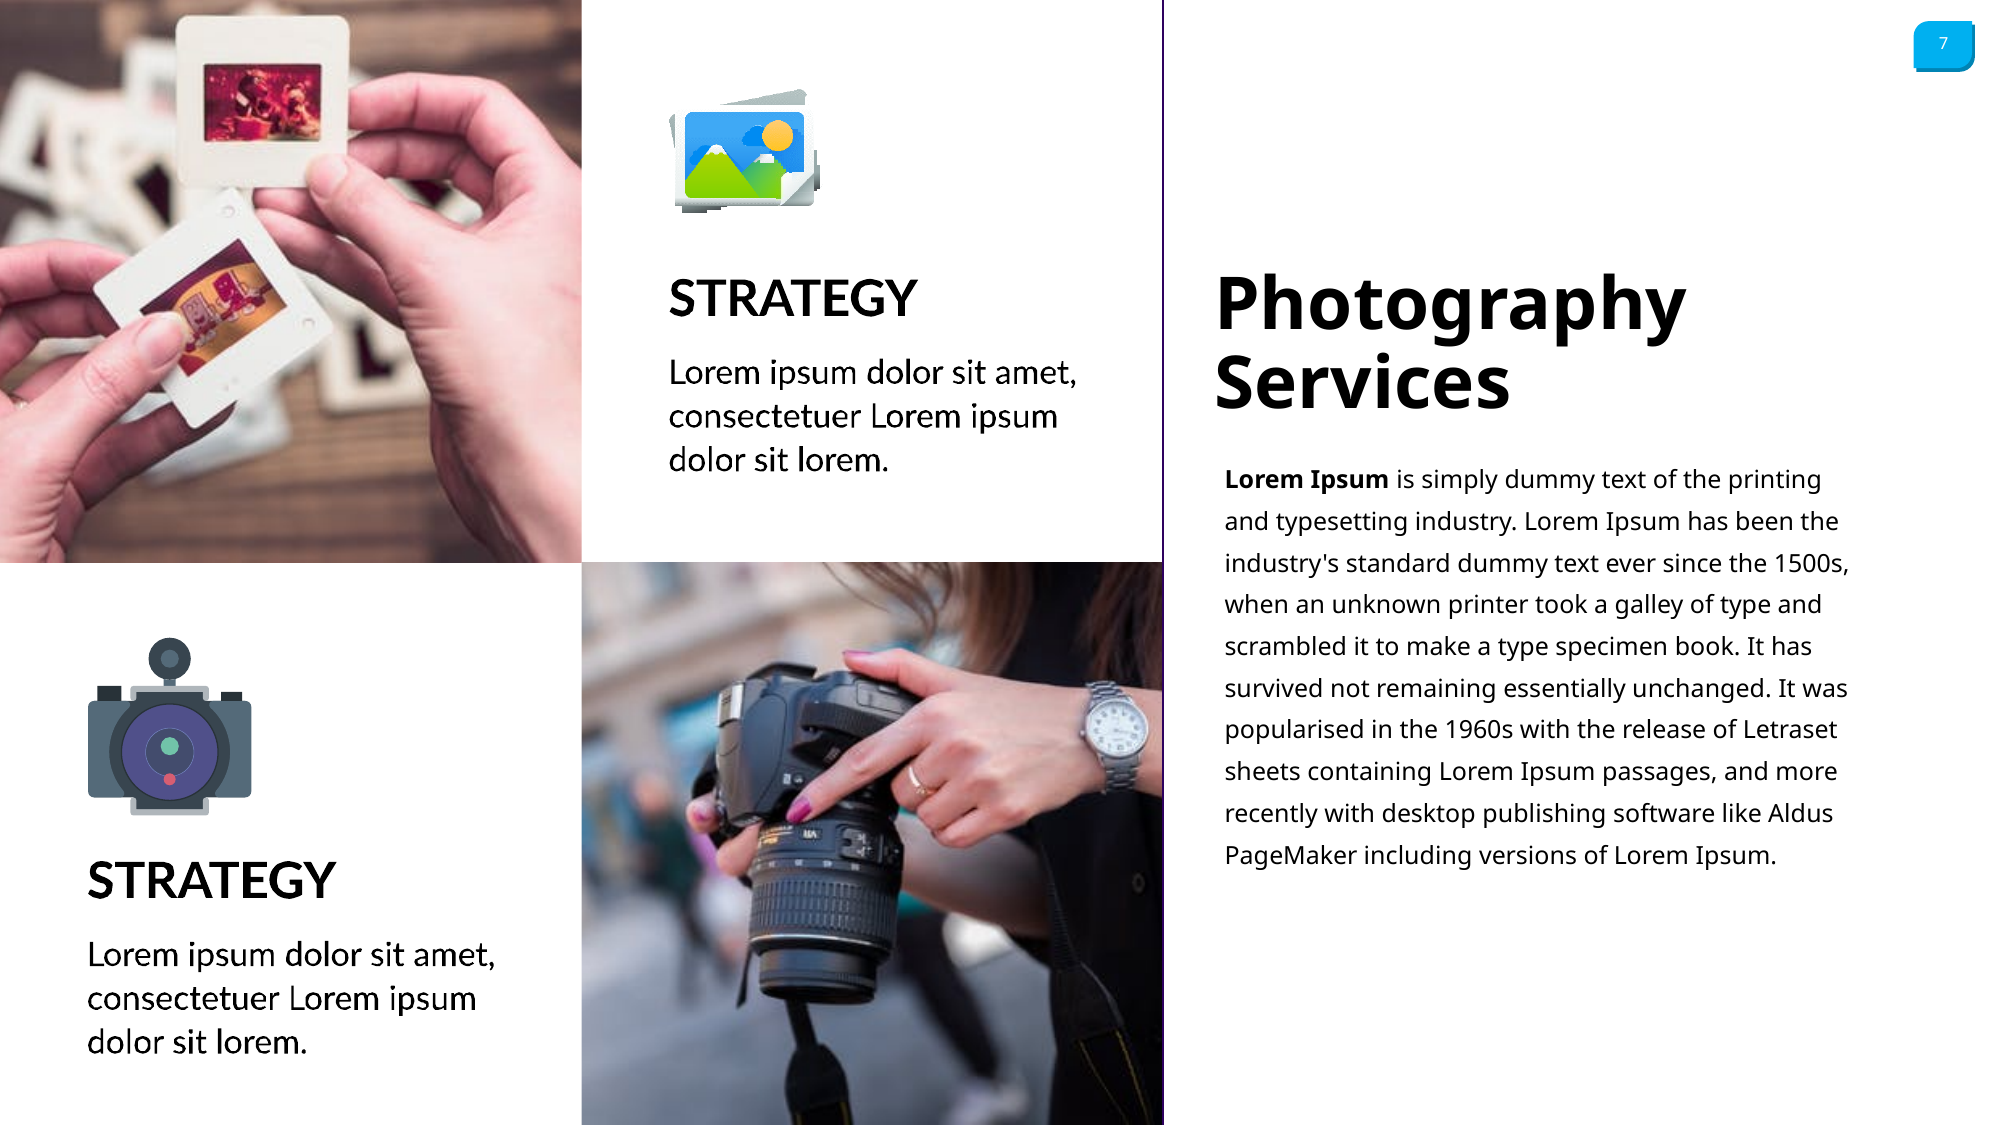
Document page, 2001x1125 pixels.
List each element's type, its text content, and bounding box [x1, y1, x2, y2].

text_box Photography Services [1199, 257, 1722, 431]
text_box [88, 637, 494, 1054]
text_box Lorem Ipsum is simply dummy text of the printing and typesetting industry. Lorem Ipsum has been the industry's standard dummy text ever since the 1500s, when an unknown printer took a galley of type and scrambled it to make a type specimen book. It has survived not remaining essentially unchanged. It was popularised in the 1960s with the release of Letraset sheets containing Lorem Ipsum passages, and more recently with desktop publishing software like Aldus PageMaker including versions of Lorem Ipsum. [1209, 444, 1872, 877]
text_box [669, 89, 1076, 472]
picture [0, 0, 1162, 1125]
